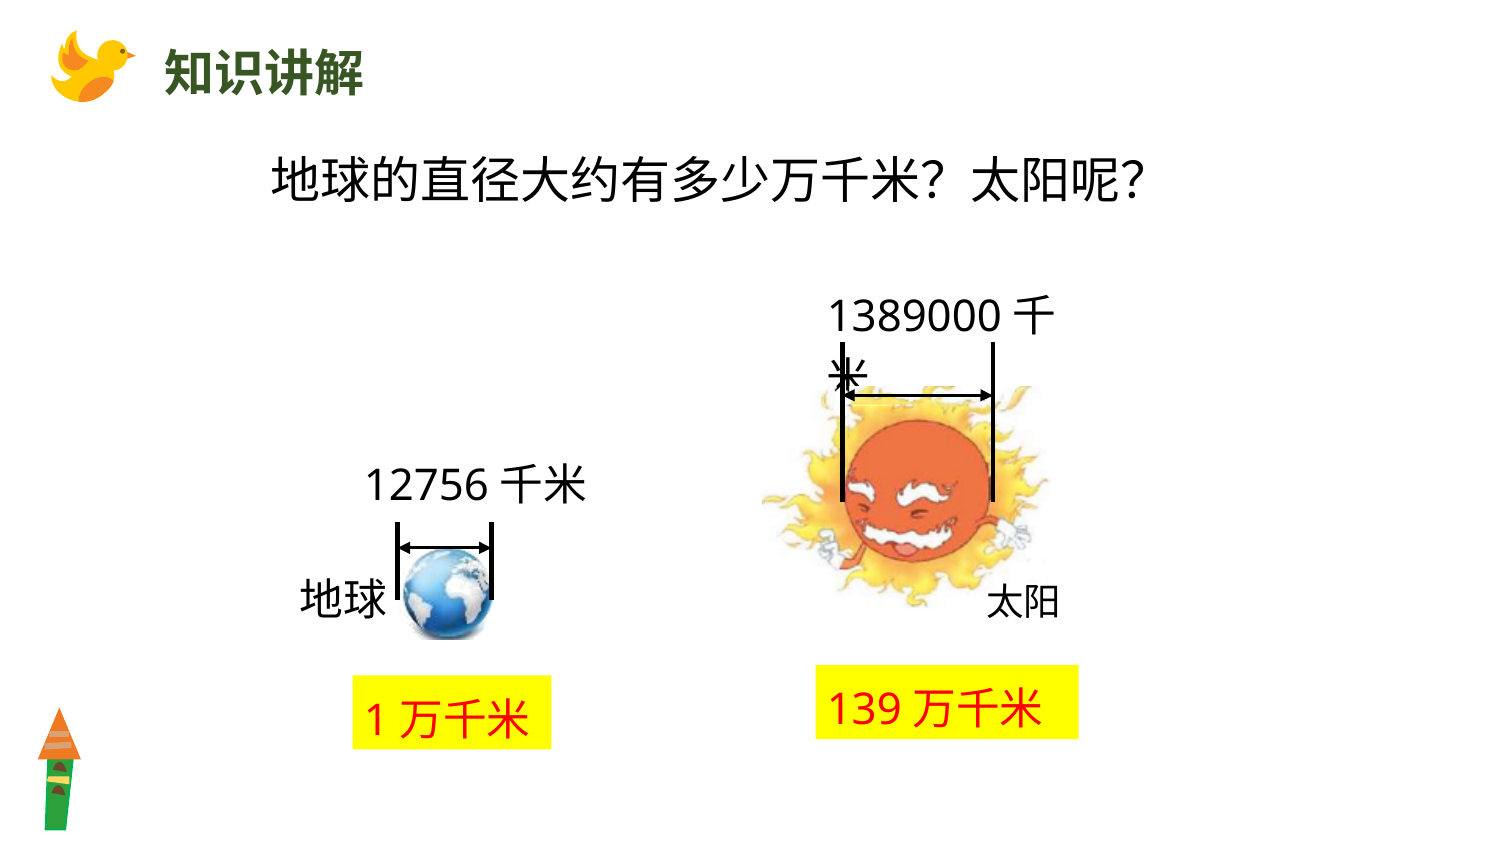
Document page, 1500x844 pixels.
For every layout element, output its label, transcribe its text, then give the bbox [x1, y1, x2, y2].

text_box 139万千米 [815, 665, 1079, 740]
text_box 12756千米 [352, 440, 607, 515]
text_box 知识讲解 [152, 35, 376, 107]
text_box 地球 [288, 566, 399, 630]
picture [399, 548, 494, 640]
text_box 1万千米 [352, 675, 552, 750]
text_box 1389000千米 [815, 271, 1108, 409]
text_box 地球的直径大约有多少万千米？太阳呢？ [259, 143, 1268, 215]
picture [843, 386, 992, 395]
text_box 太阳 [975, 572, 1079, 629]
picture [762, 386, 1051, 612]
